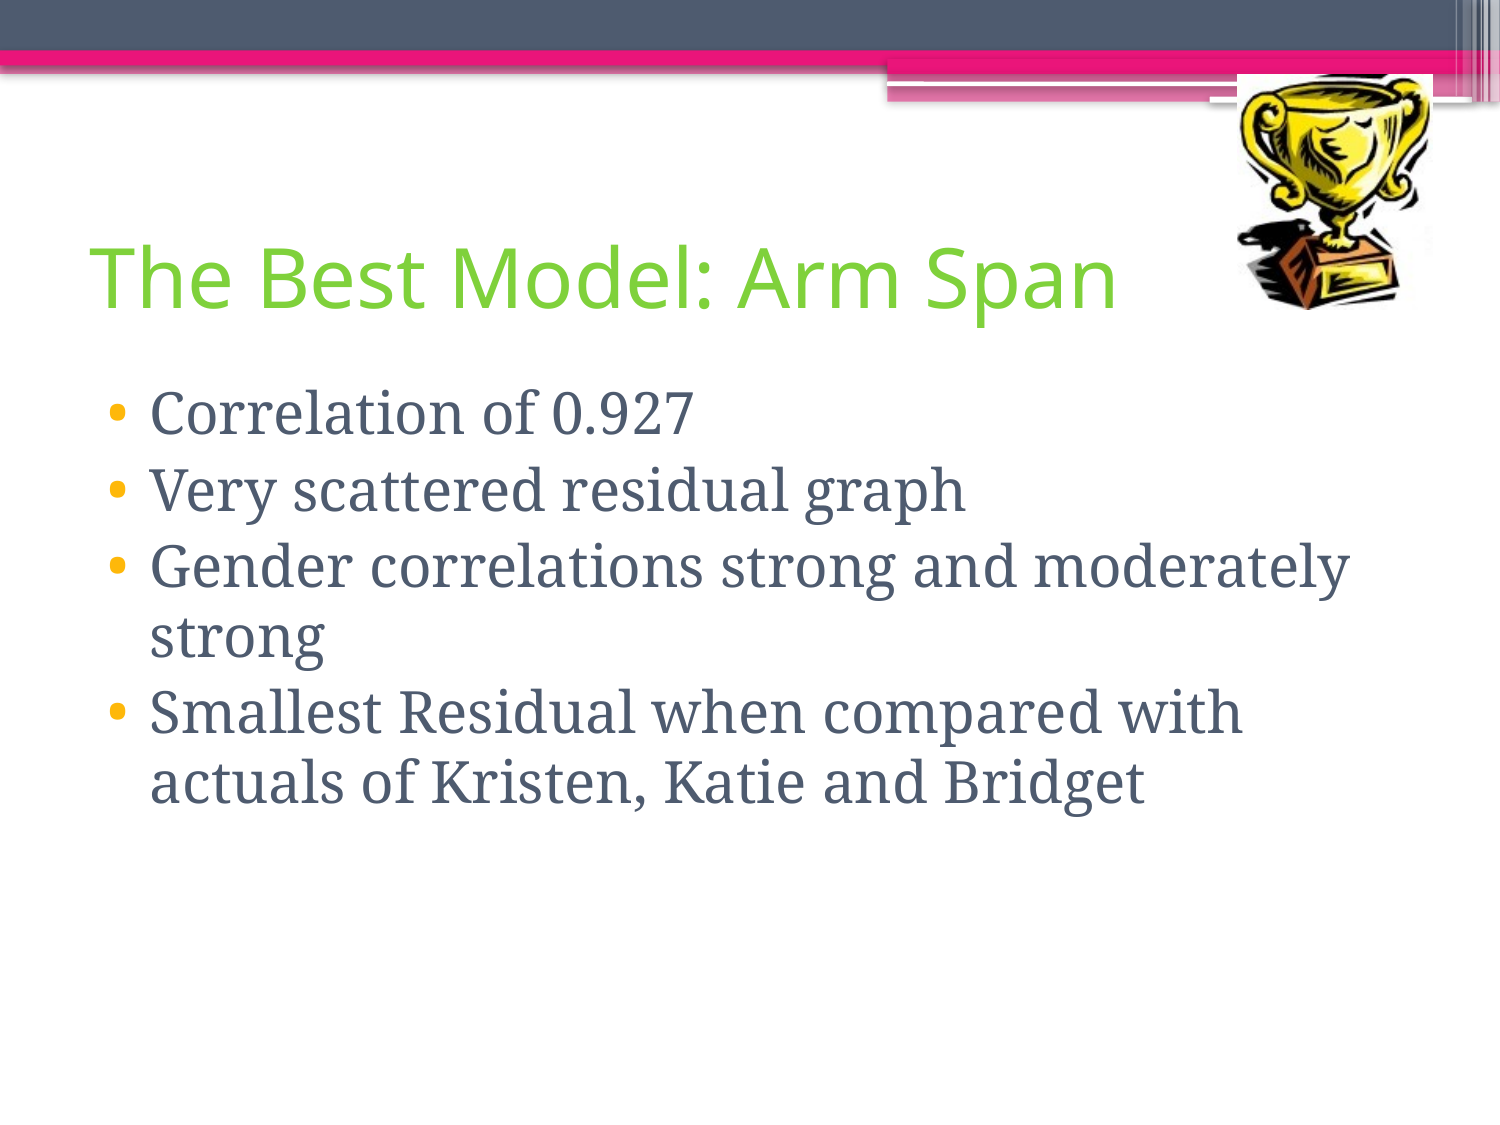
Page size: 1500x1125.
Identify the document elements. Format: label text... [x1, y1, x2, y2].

picture [1237, 74, 1434, 310]
list Correlation of 0.927 Very scattered residual graph Gender correlations strong and moderately strong Smallest Residual when compared with actuals of Kristen, Katie and Bridget [75, 368, 1425, 1079]
title The Best Model: Arm Span [75, 187, 1425, 363]
